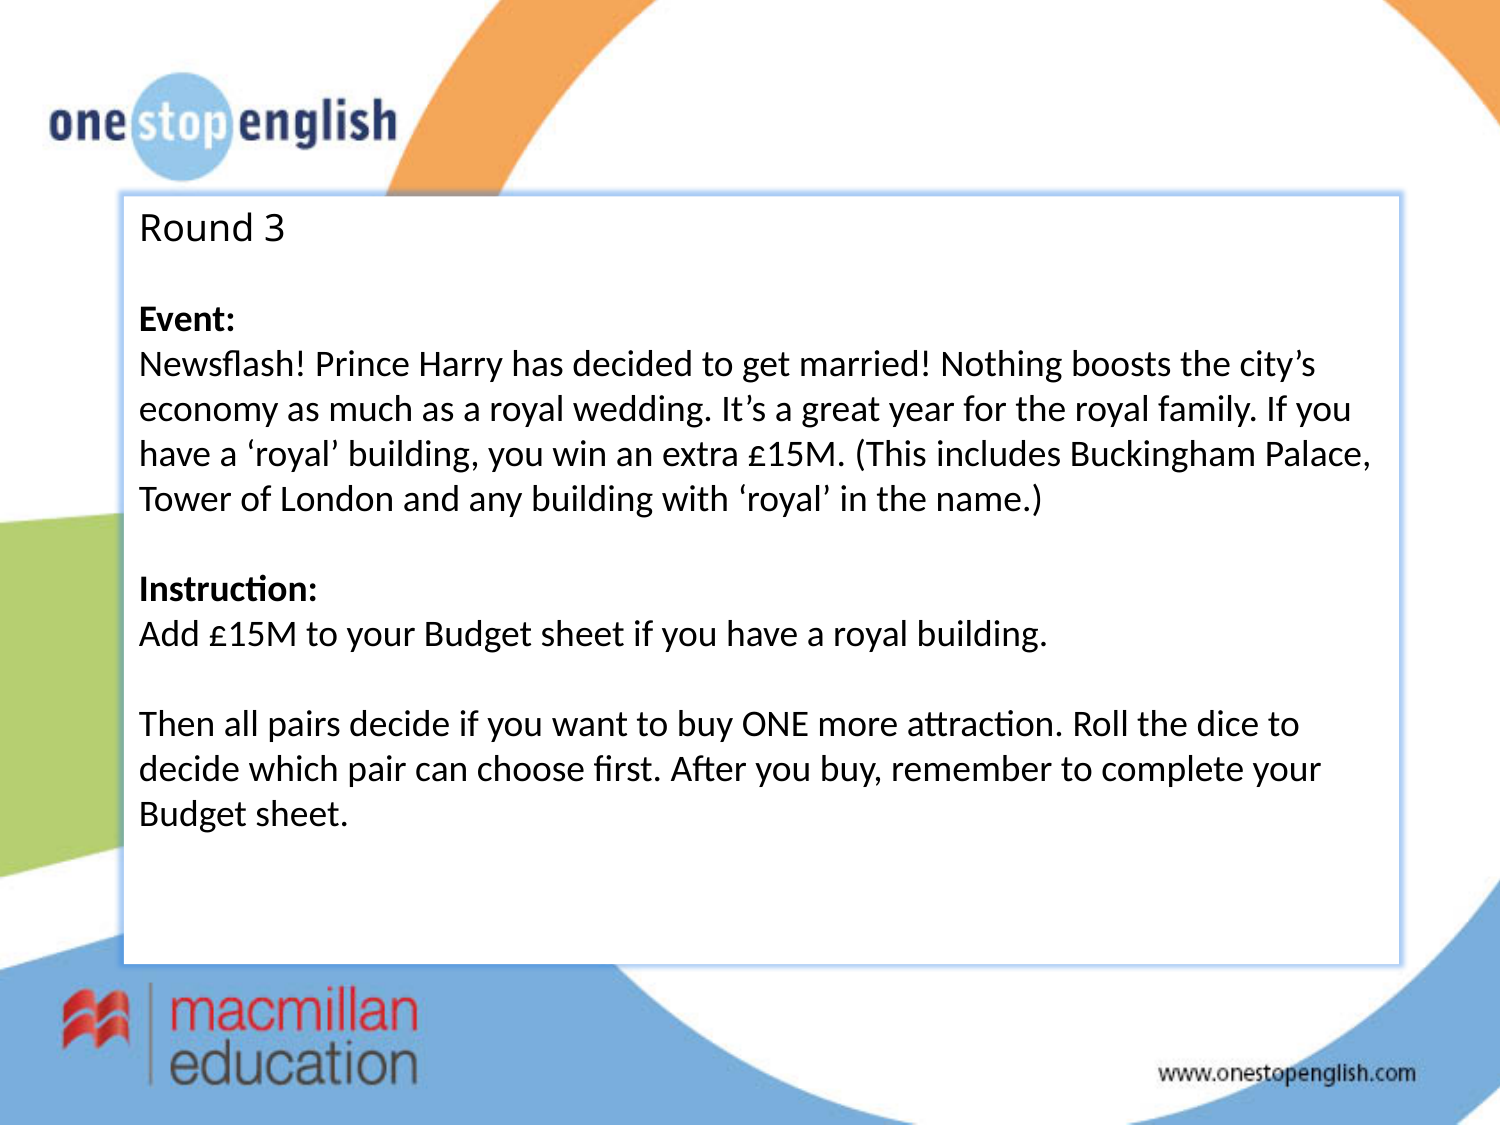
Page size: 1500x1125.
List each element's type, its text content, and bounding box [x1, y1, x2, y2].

text_box Round 3 Event: Newsflash! Prince Harry has decided to get married! Nothing boosts the city’s economy as much as a royal wedding. It’s a great year for the royal family. If you have a ‘royal’ building, you win an extra £15M. (This includes Buckingham Palace, Tower of London and any building with ‘royal’ in the name.) Instruction: Add £15M to your Budget sheet if you have a royal building. Then all pairs decide if you want to buy ONE more attraction. Roll the dice to decide which pair can choose first. After you buy, remember to complete your Budget sheet. [123, 196, 1399, 965]
picture [0, 0, 1500, 1125]
